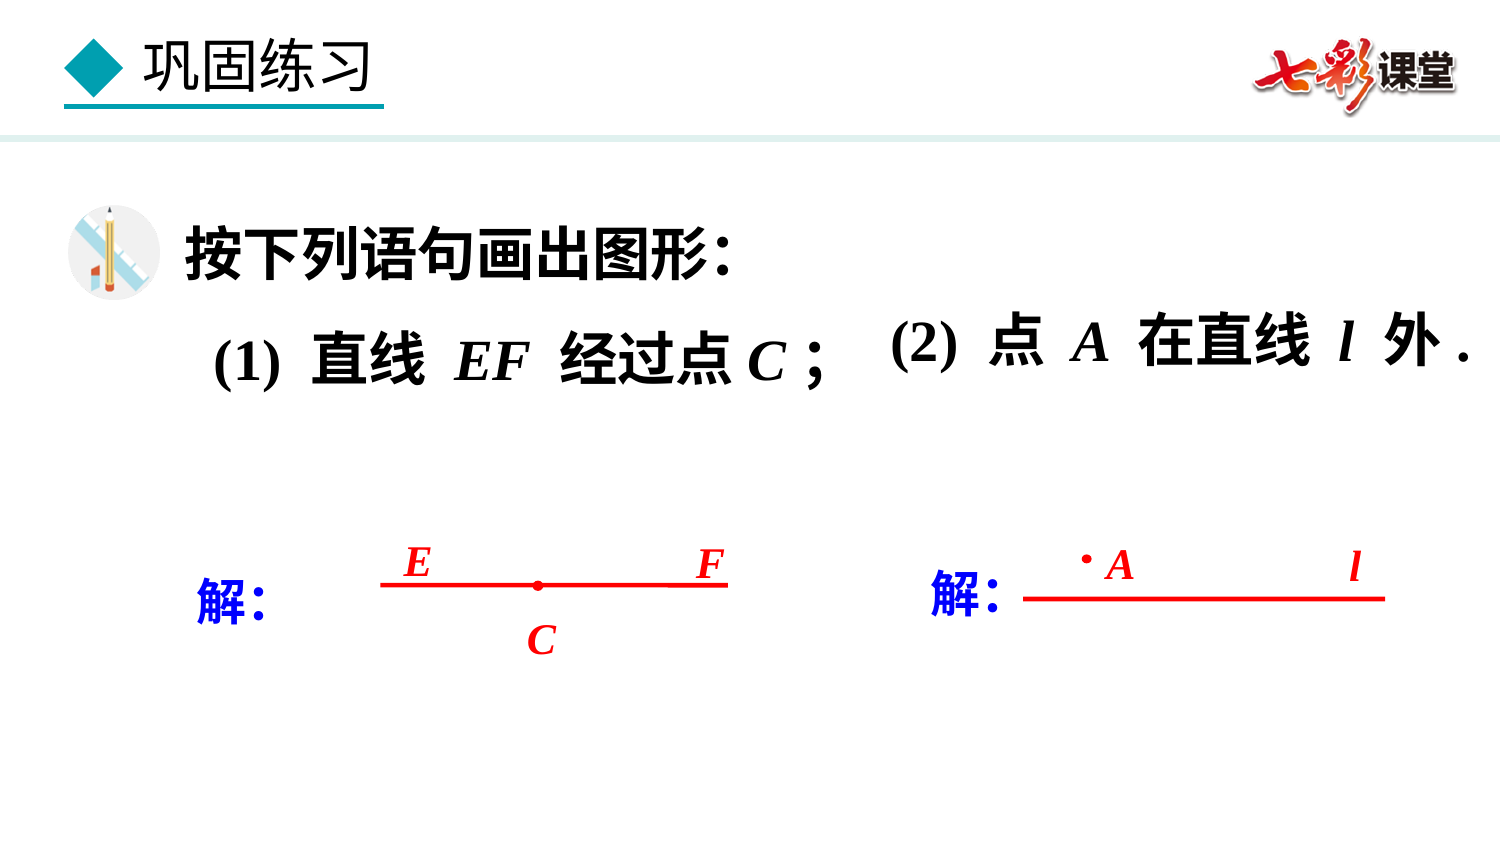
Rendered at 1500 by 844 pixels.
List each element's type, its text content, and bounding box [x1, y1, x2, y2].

text_box 按下列语句画出图形： (1) 直线 EF 经过点C； [169, 134, 876, 524]
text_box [181, 525, 751, 672]
picture [67, 204, 161, 300]
picture [1249, 32, 1461, 118]
text_box (2) 点 A 在直线 l 外. [861, 295, 1468, 451]
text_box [915, 527, 1414, 631]
